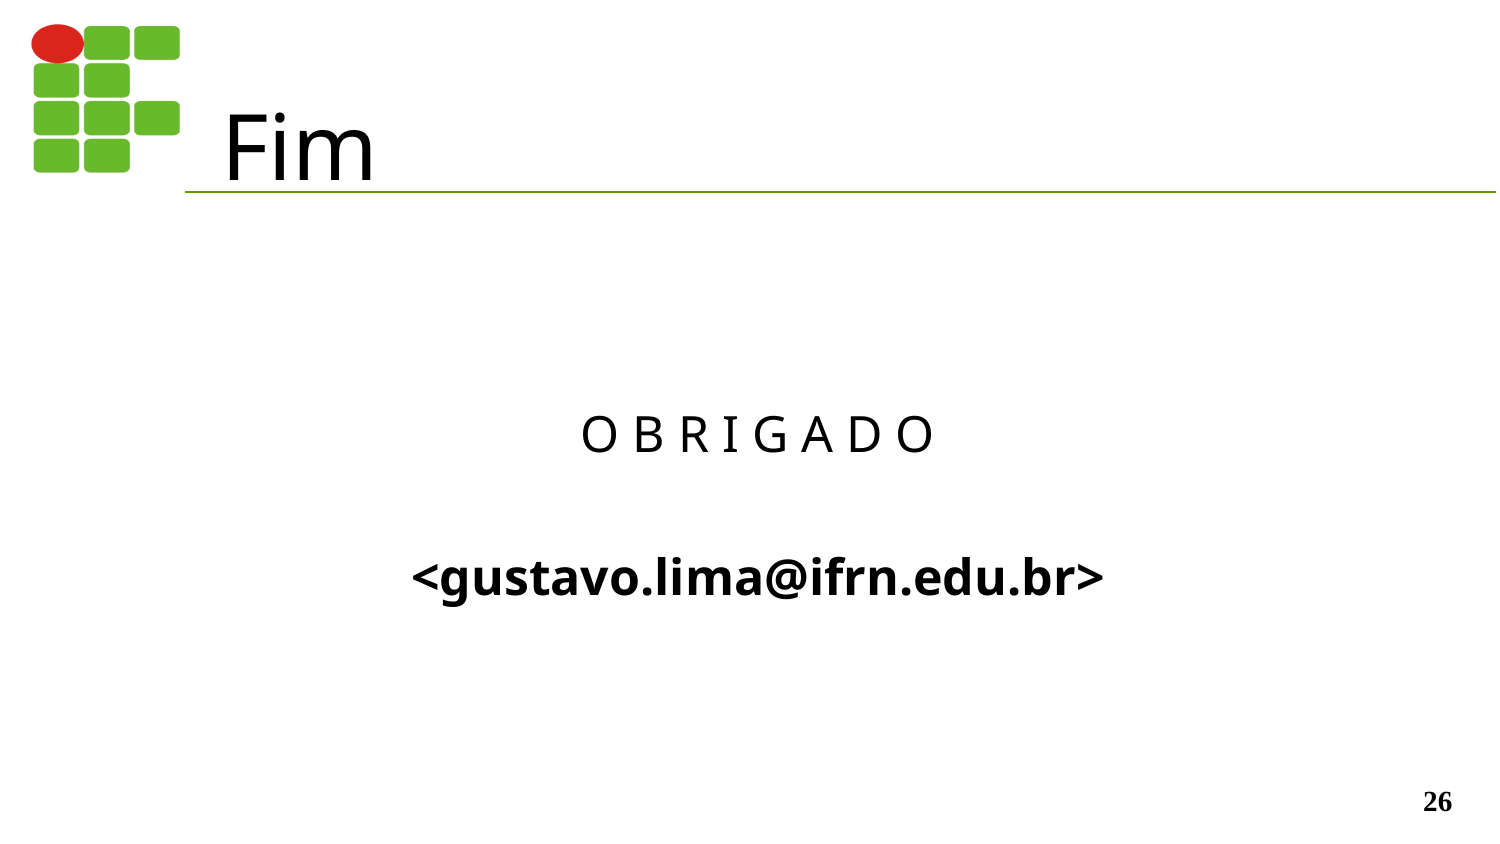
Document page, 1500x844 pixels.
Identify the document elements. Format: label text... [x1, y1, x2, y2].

list O B R I G A D O <gustavo.lima@ifrn.edu.br> [46, 248, 1469, 755]
title Fim [206, 26, 1468, 207]
picture [29, 23, 182, 174]
text_box ‹#› [1155, 768, 1468, 825]
